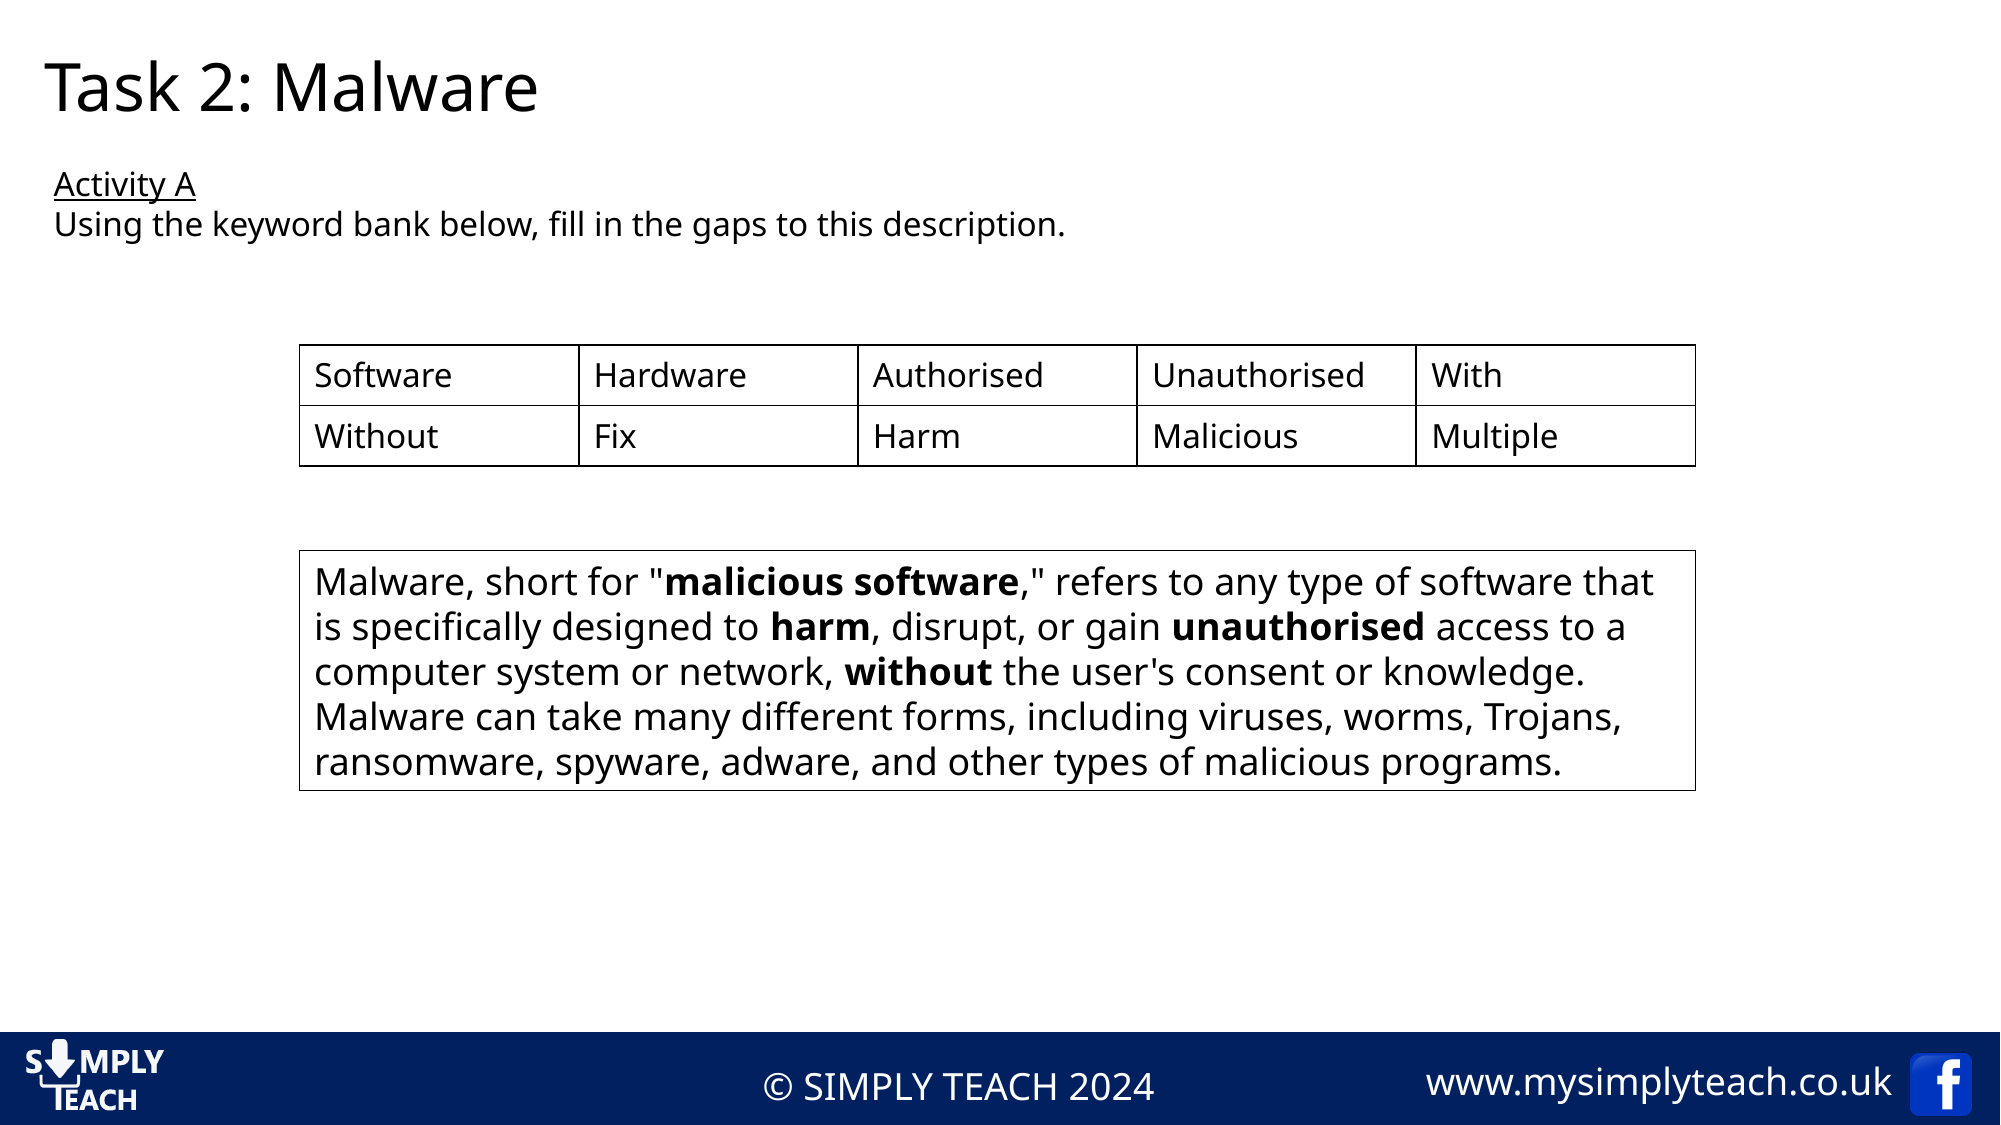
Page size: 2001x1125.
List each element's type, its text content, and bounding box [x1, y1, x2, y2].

table_header Hardware [580, 346, 857, 405]
picture [1907, 1050, 1976, 1119]
table_cell Fix [580, 406, 857, 465]
table_header Unauthorised [1138, 346, 1415, 405]
table_header Software [300, 346, 578, 405]
table_header Authorised [859, 346, 1136, 405]
table_header With [1417, 346, 1695, 405]
picture [15, 1033, 182, 1122]
table_cell Harm [859, 406, 1136, 465]
text_box www.mysimplyteach.co.uk [1411, 1050, 1907, 1111]
table_cell Malicious [1138, 406, 1415, 465]
text_box © SIMPLY TEACH 2024 [621, 1055, 1296, 1115]
text_box Task 2: Malware [29, 37, 1791, 133]
table_cell Without [300, 406, 578, 465]
table_cell Multiple [1417, 406, 1695, 465]
text_box [0, 1032, 2000, 1125]
text_box Activity A Using the keyword bank below, fill in the gaps to this description. [38, 155, 2000, 250]
text_box Malware, short for "malicious software," refers to any type of software that is specifically designed to harm, disrupt, or gain unauthorised access to a computer system or network, without the user's consent or knowledge. Malware can take many different forms, including viruses, worms, Trojans, ransomware, spyware, adware, and other types of malicious programs. [299, 550, 1696, 791]
